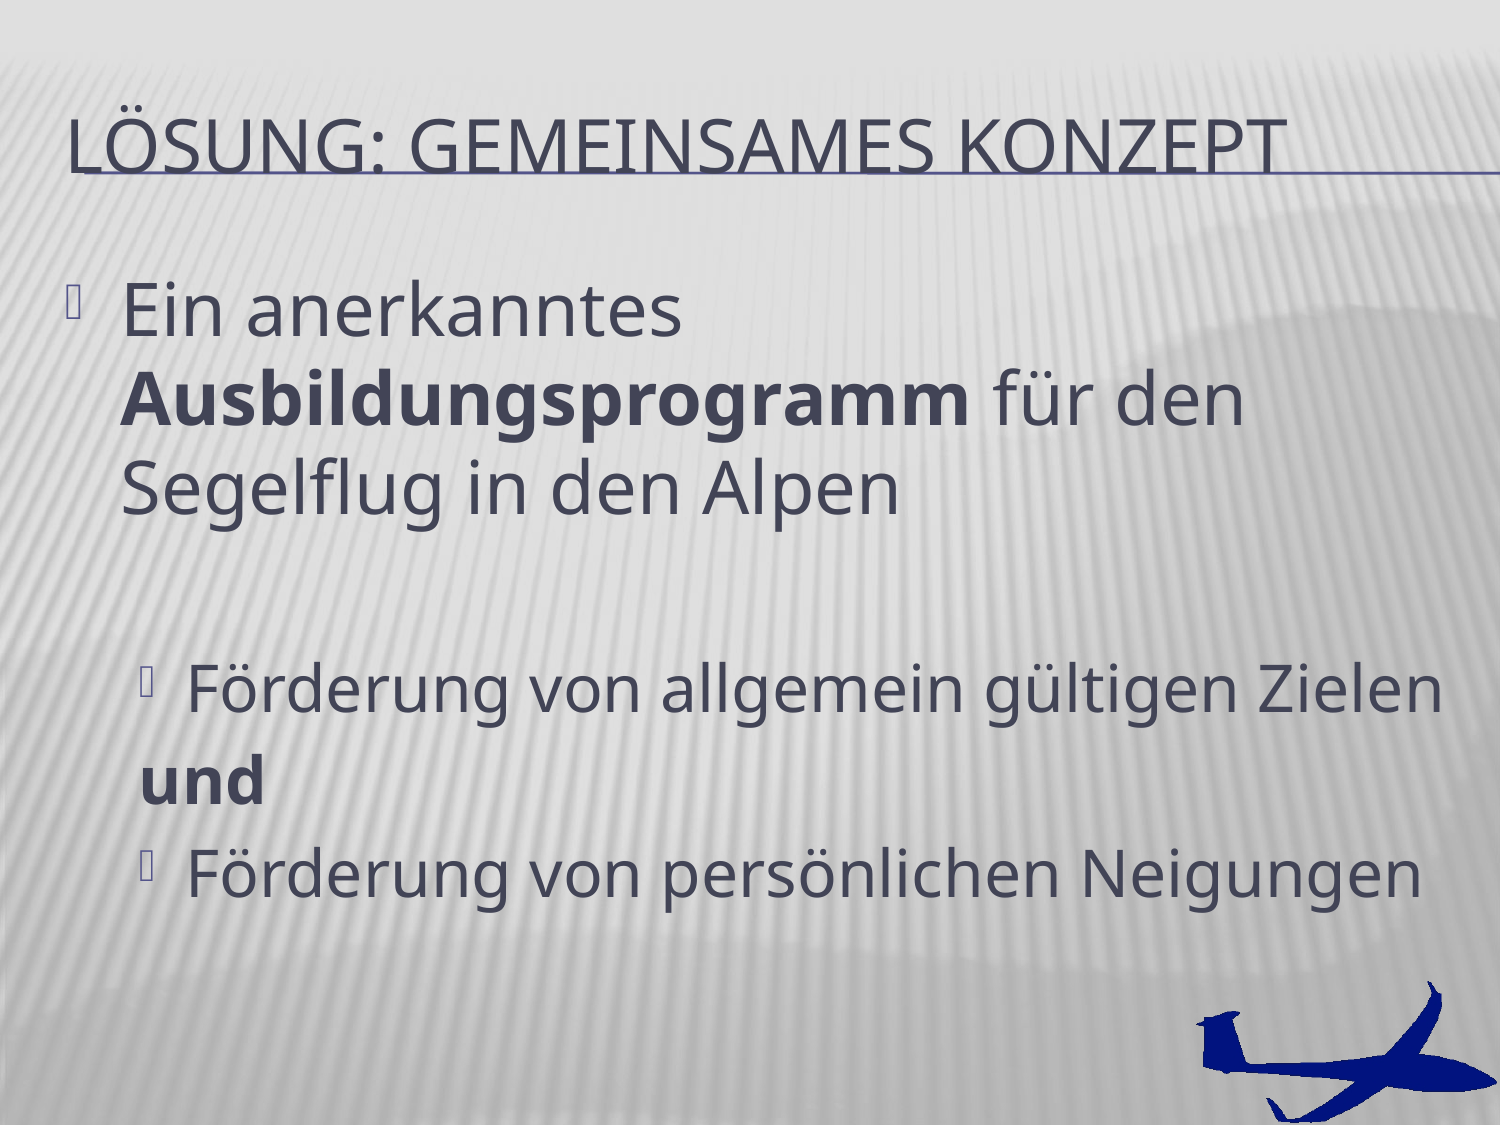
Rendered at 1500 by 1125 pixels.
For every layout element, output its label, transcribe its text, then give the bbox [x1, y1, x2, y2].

list Ein anerkanntes Ausbildungsprogramm für den Segelflug in den Alpen Förderung von allgemein gültigen Zielen und Förderung von persönlichen Neigungen [50, 254, 1475, 998]
title Lösung: Gemeinsames Konzept [50, 75, 1475, 213]
picture [1195, 978, 1500, 1125]
